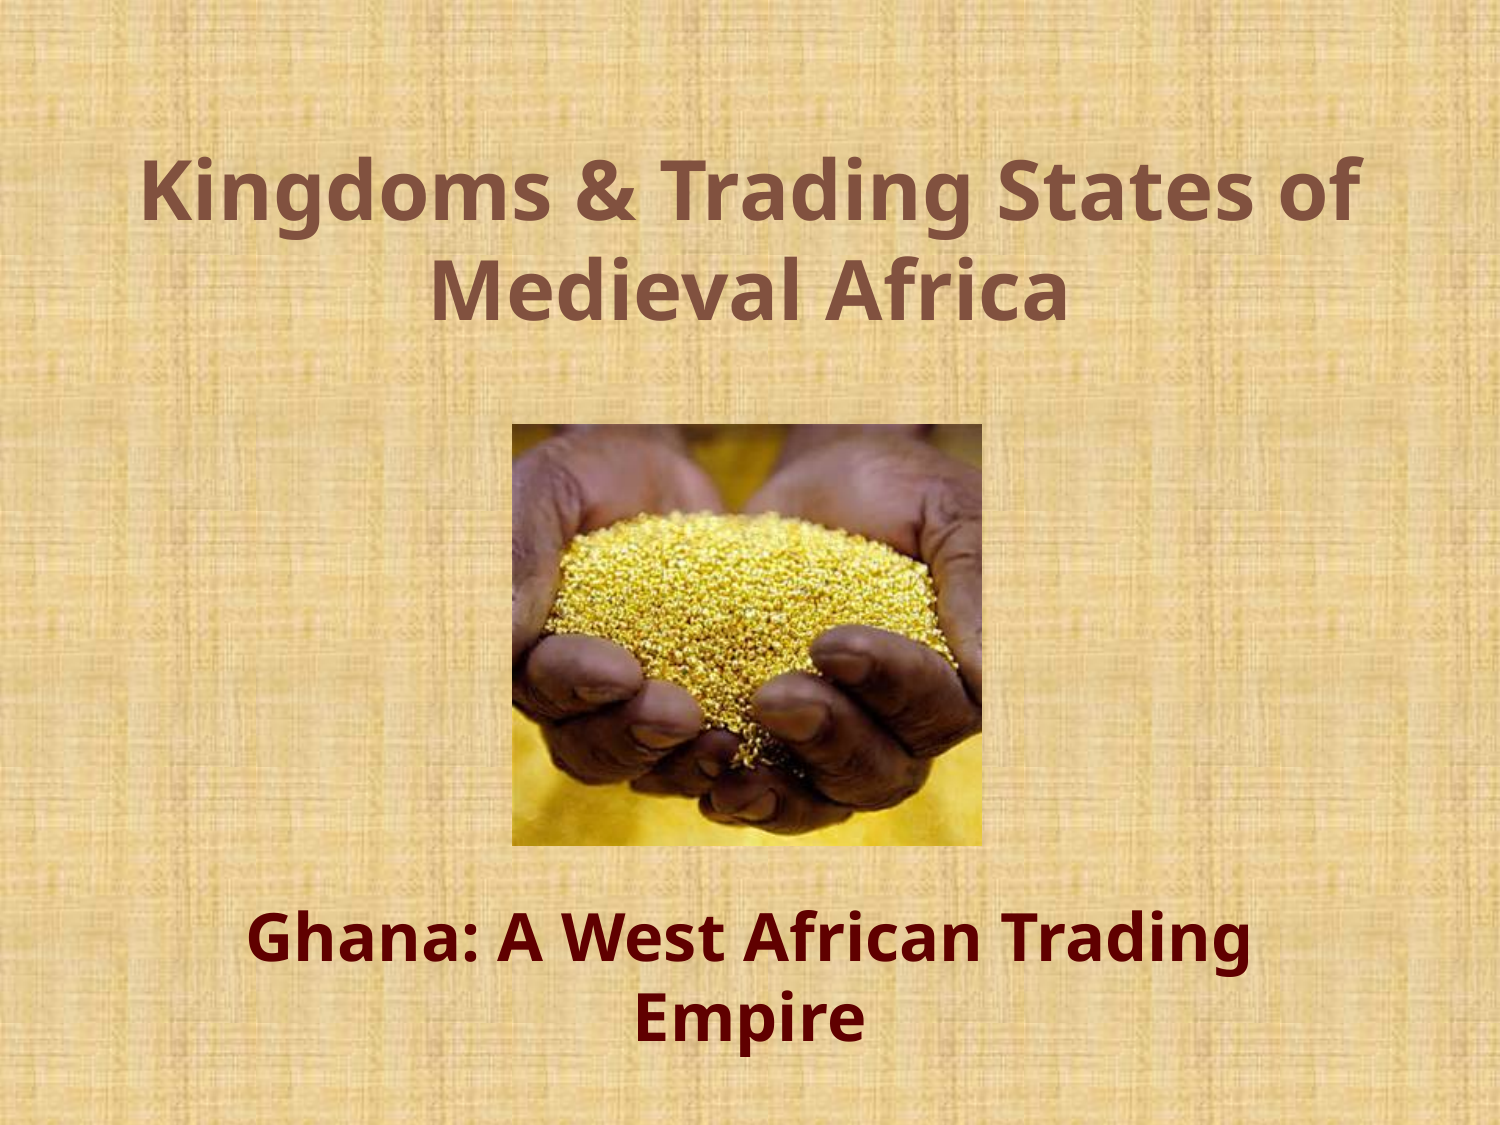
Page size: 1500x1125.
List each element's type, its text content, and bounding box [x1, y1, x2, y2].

title Kingdoms & Trading States of Medieval Africa [112, 75, 1388, 400]
picture [0, 0, 1500, 1125]
subtitle Ghana: A West African Trading Empire [225, 887, 1275, 1088]
